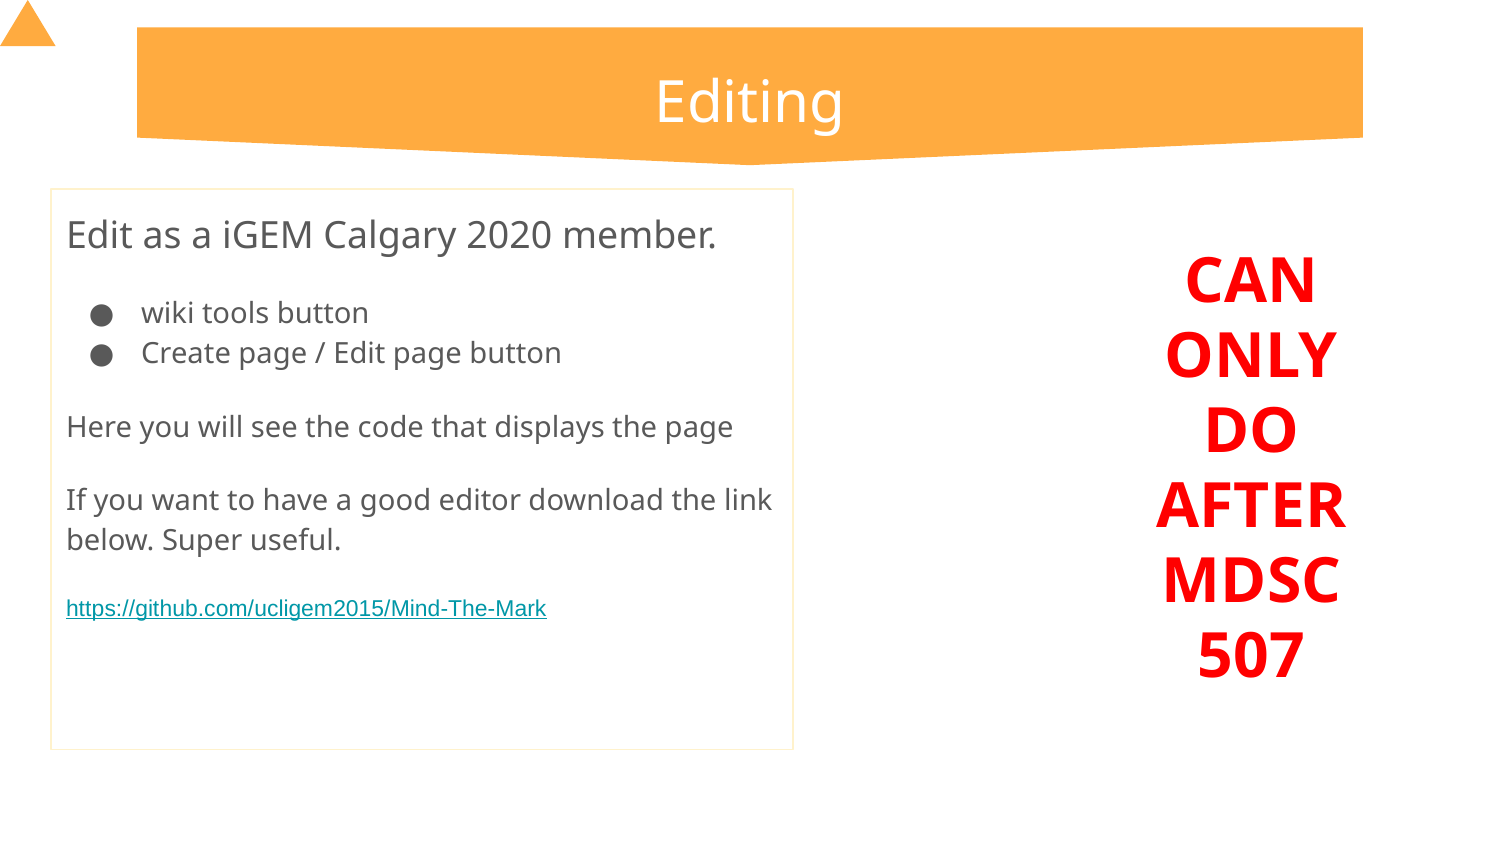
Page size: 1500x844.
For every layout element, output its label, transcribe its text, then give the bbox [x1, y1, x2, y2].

title Editing [51, 49, 1449, 144]
text_box [0, 0, 56, 47]
text_box [137, 27, 1363, 49]
text_box CAN ONLY DO AFTER MDSC 507 [1115, 225, 1388, 698]
text_box [279, 144, 1221, 166]
list Edit as a iGEM Calgary 2020 member. wiki tools button Create page / Edit page button Here you will see the code that displays the page If you want to have a good editor download the link below. Super useful. https://github.com/ucligem2015/Mind-The-Mark [51, 189, 794, 750]
